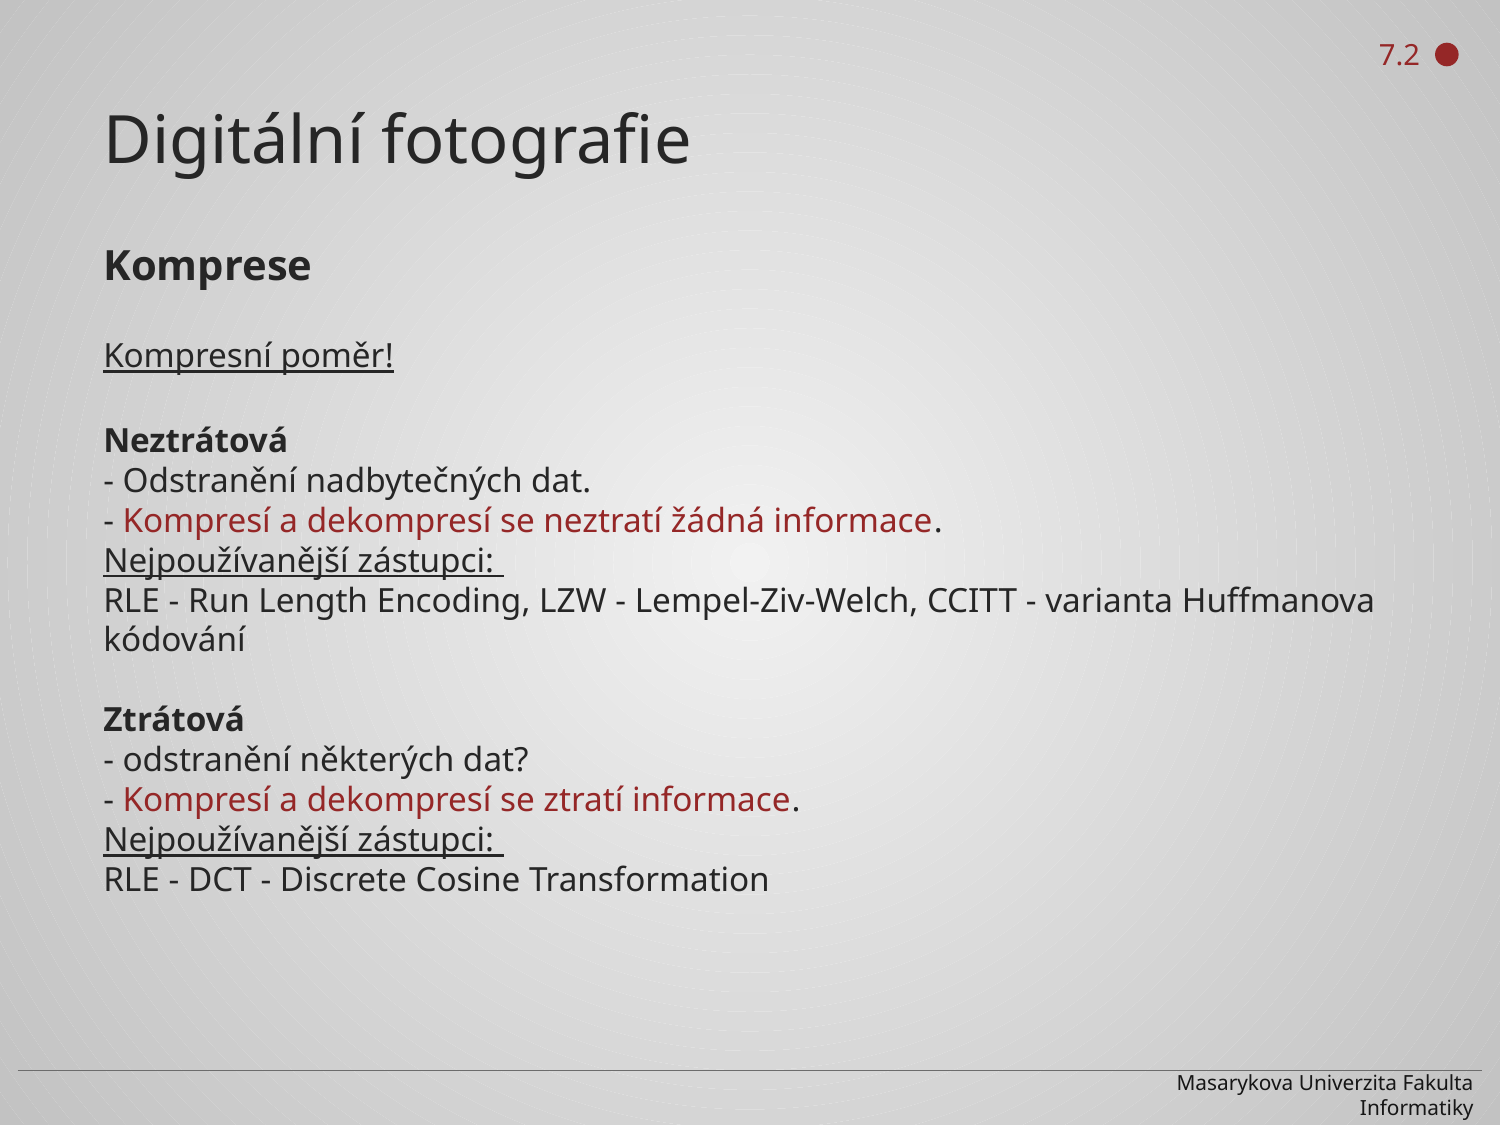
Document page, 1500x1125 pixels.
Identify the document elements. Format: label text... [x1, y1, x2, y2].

footer Masarykova Univerzita Fakulta Informatiky [1092, 1065, 1489, 1125]
text_box Komprese Kompresní poměr! Neztrátová - Odstranění nadbytečných dat. - Kompresí a dekompresí se neztratí žádná informace. Nejpoužívanější zástupci: RLE - Run Length Encoding, LZW - Lempel-Ziv-Welch, CCITT - varianta Huffmanova kódování Ztrátová - odstranění některých dat? - Kompresí a dekompresí se ztratí informace. Nejpoužívanější zástupci: RLE - DCT - Discrete Cosine Transformation [88, 231, 1436, 1026]
text_box Digitální fotografie [88, 89, 1436, 231]
text_box 7.2 [1364, 29, 1459, 79]
